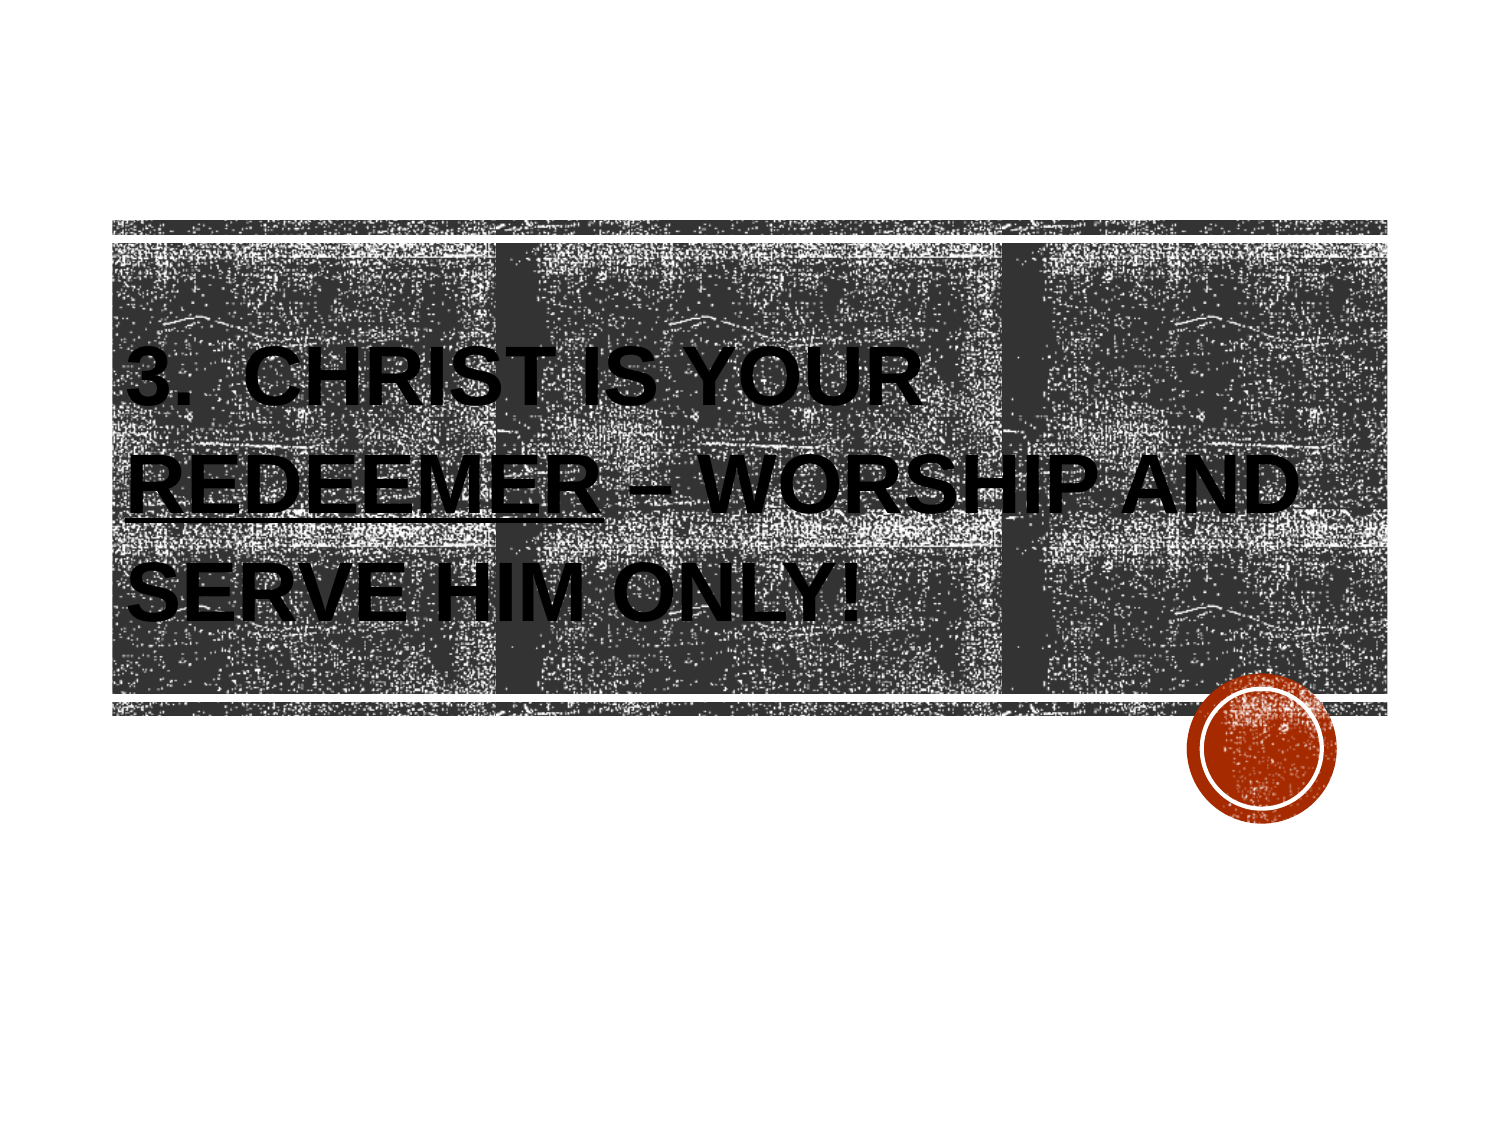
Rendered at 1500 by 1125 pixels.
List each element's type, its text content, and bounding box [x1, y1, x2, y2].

text_box 3. CHRIST IS YOUR REDEEMER – WORSHIP AND SERVE HIM ONLY! [110, 306, 1374, 646]
